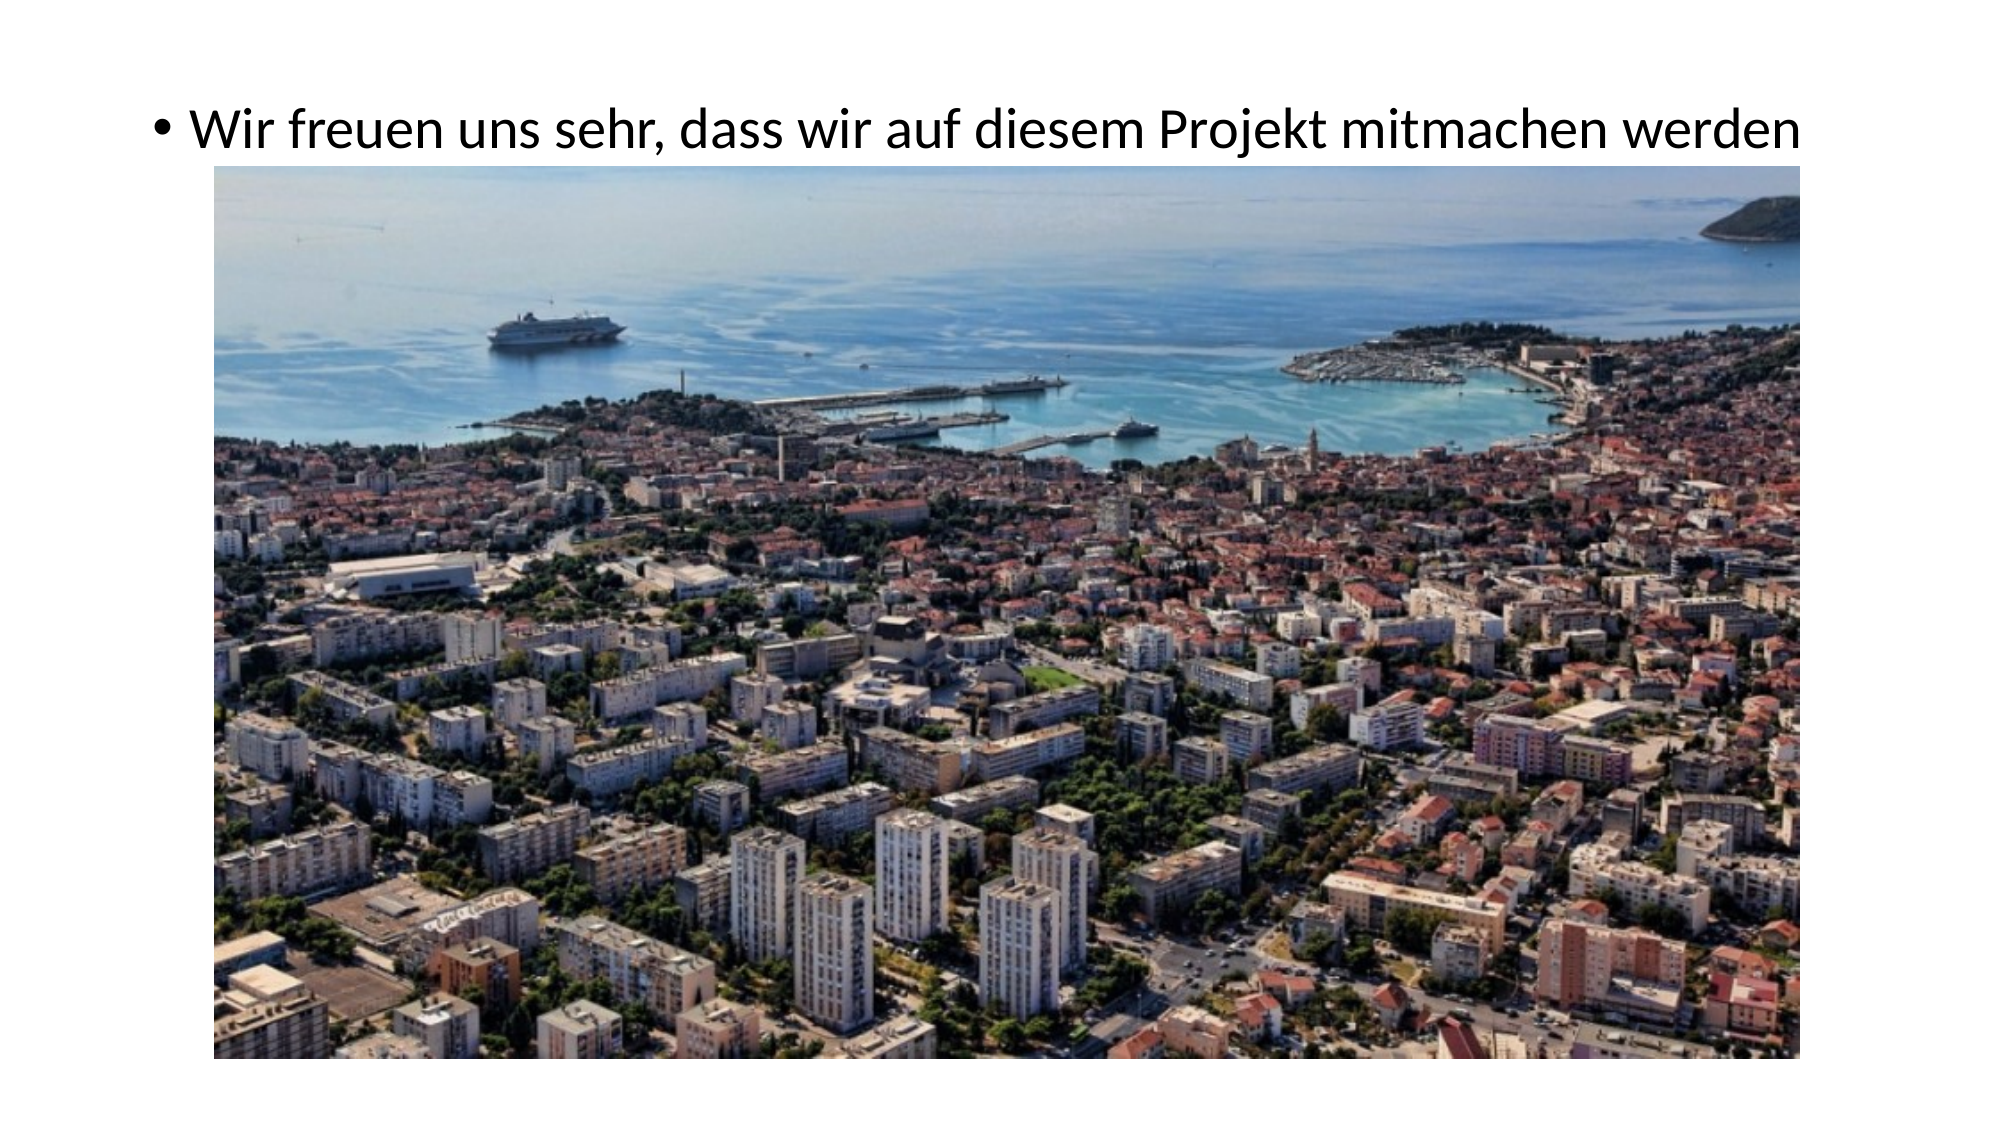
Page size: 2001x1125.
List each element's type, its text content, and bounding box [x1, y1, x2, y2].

list Wir freuen uns sehr, dass wir auf diesem Projekt mitmachen werden [137, 90, 1863, 805]
picture [214, 166, 1800, 1059]
